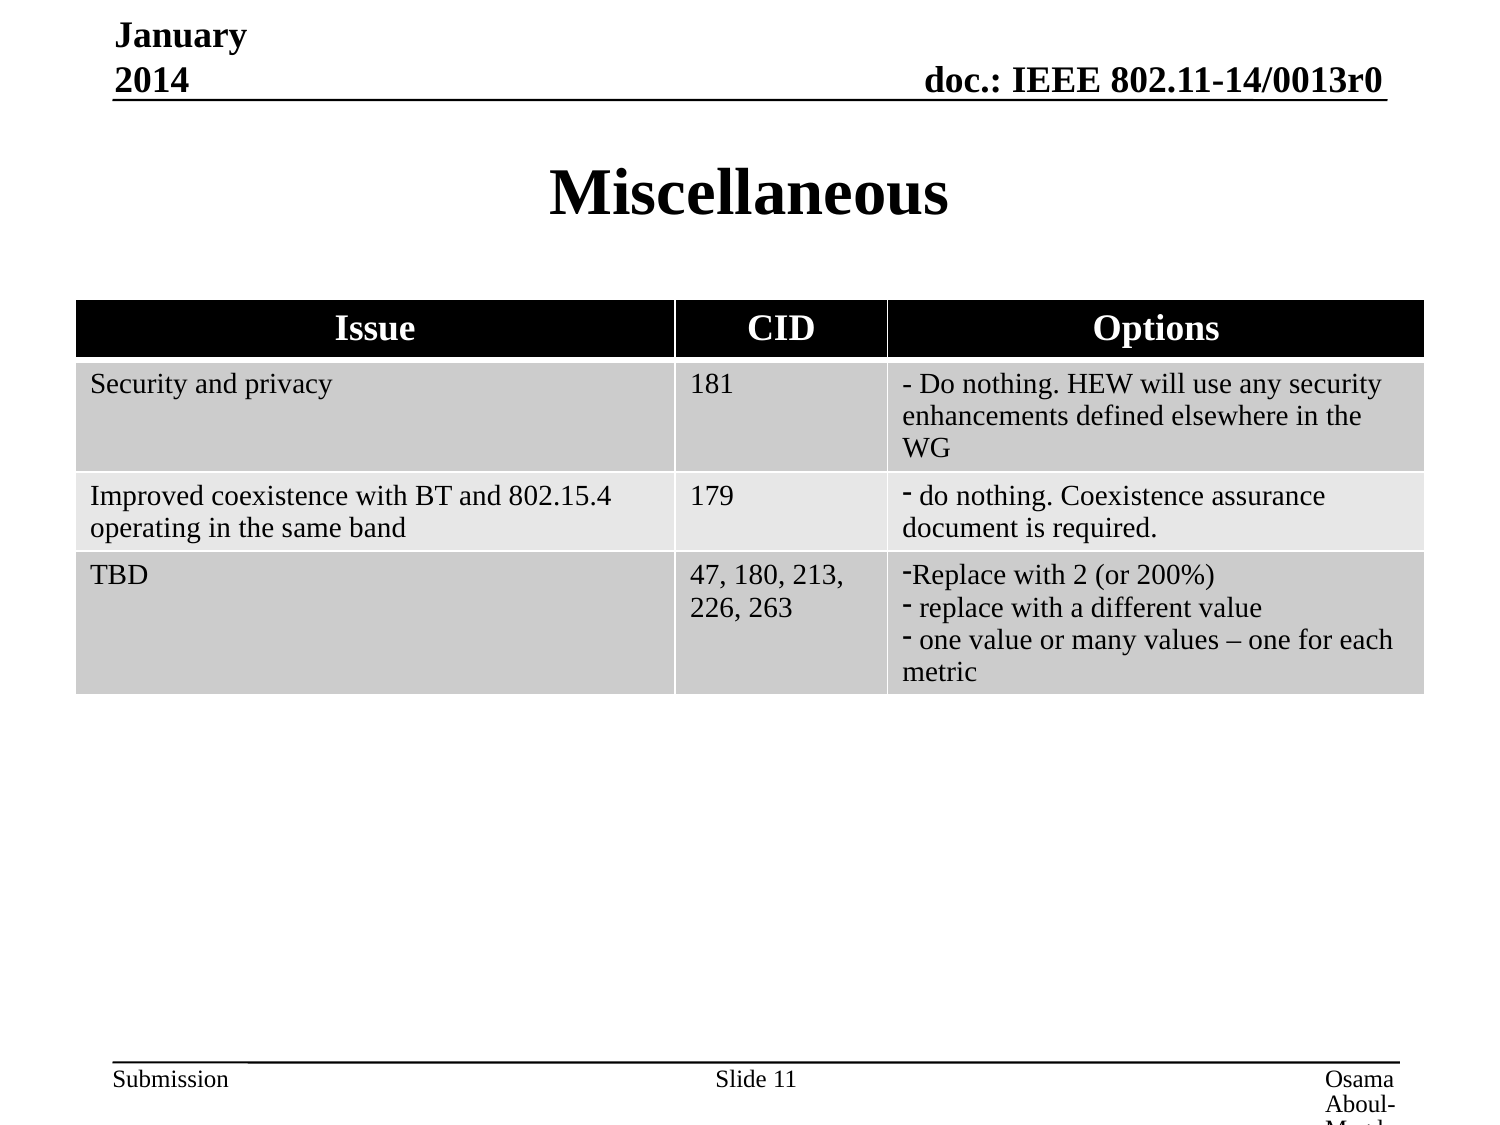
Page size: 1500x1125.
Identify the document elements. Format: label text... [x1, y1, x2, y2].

table_header Options [888, 300, 1424, 357]
table_cell 179 [676, 473, 887, 550]
table_cell TBD [76, 552, 674, 694]
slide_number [114, 54, 290, 101]
table_cell 181 [676, 363, 887, 471]
table_cell Improved coexistence with BT and 802.15.4 operating in the same band [76, 473, 674, 550]
slide_number Slide 11 [712, 1061, 800, 1093]
title Miscellaneous [112, 99, 1388, 276]
table_header CID [676, 300, 887, 357]
table_cell - Do nothing. HEW will use any security enhancements defined elsewhere in the WG [888, 363, 1424, 471]
table_cell Replace with 2 (or 200%) replace with a different value one value or many values – one for each metric [888, 552, 1424, 694]
table_cell Security and privacy [76, 363, 674, 471]
table_header Issue [76, 300, 674, 357]
table_cell 47, 180, 213, 226, 263 [676, 552, 887, 694]
footer Osama Aboul-Magd, Huawei Technologies [1324, 1061, 1402, 1093]
table_cell do nothing. Coexistence assurance document is required. [888, 473, 1424, 550]
